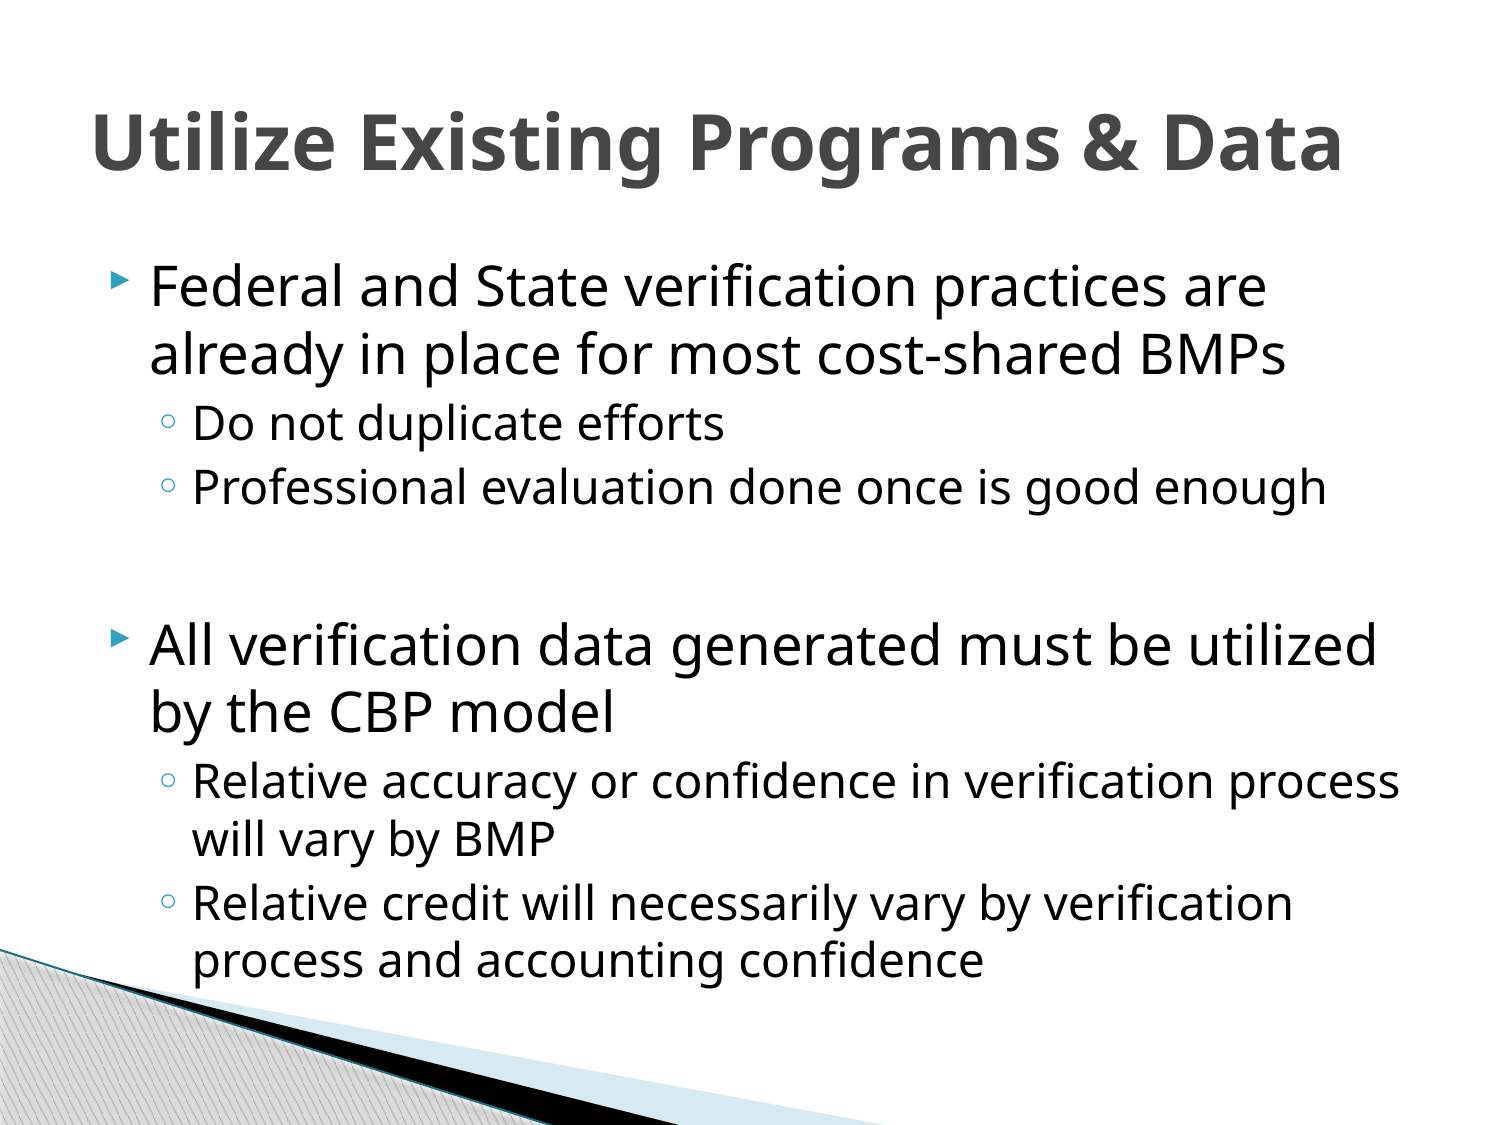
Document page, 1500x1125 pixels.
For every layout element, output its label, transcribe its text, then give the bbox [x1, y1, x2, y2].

title Utilize Existing Programs & Data [75, 45, 1425, 233]
list Federal and State verification practices are already in place for most cost-shared BMPs Do not duplicate efforts Professional evaluation done once is good enough All verification data generated must be utilized by the CBP model Relative accuracy or confidence in verification process will vary by BMP Relative credit will necessarily vary by verification process and accounting confidence [75, 243, 1425, 986]
